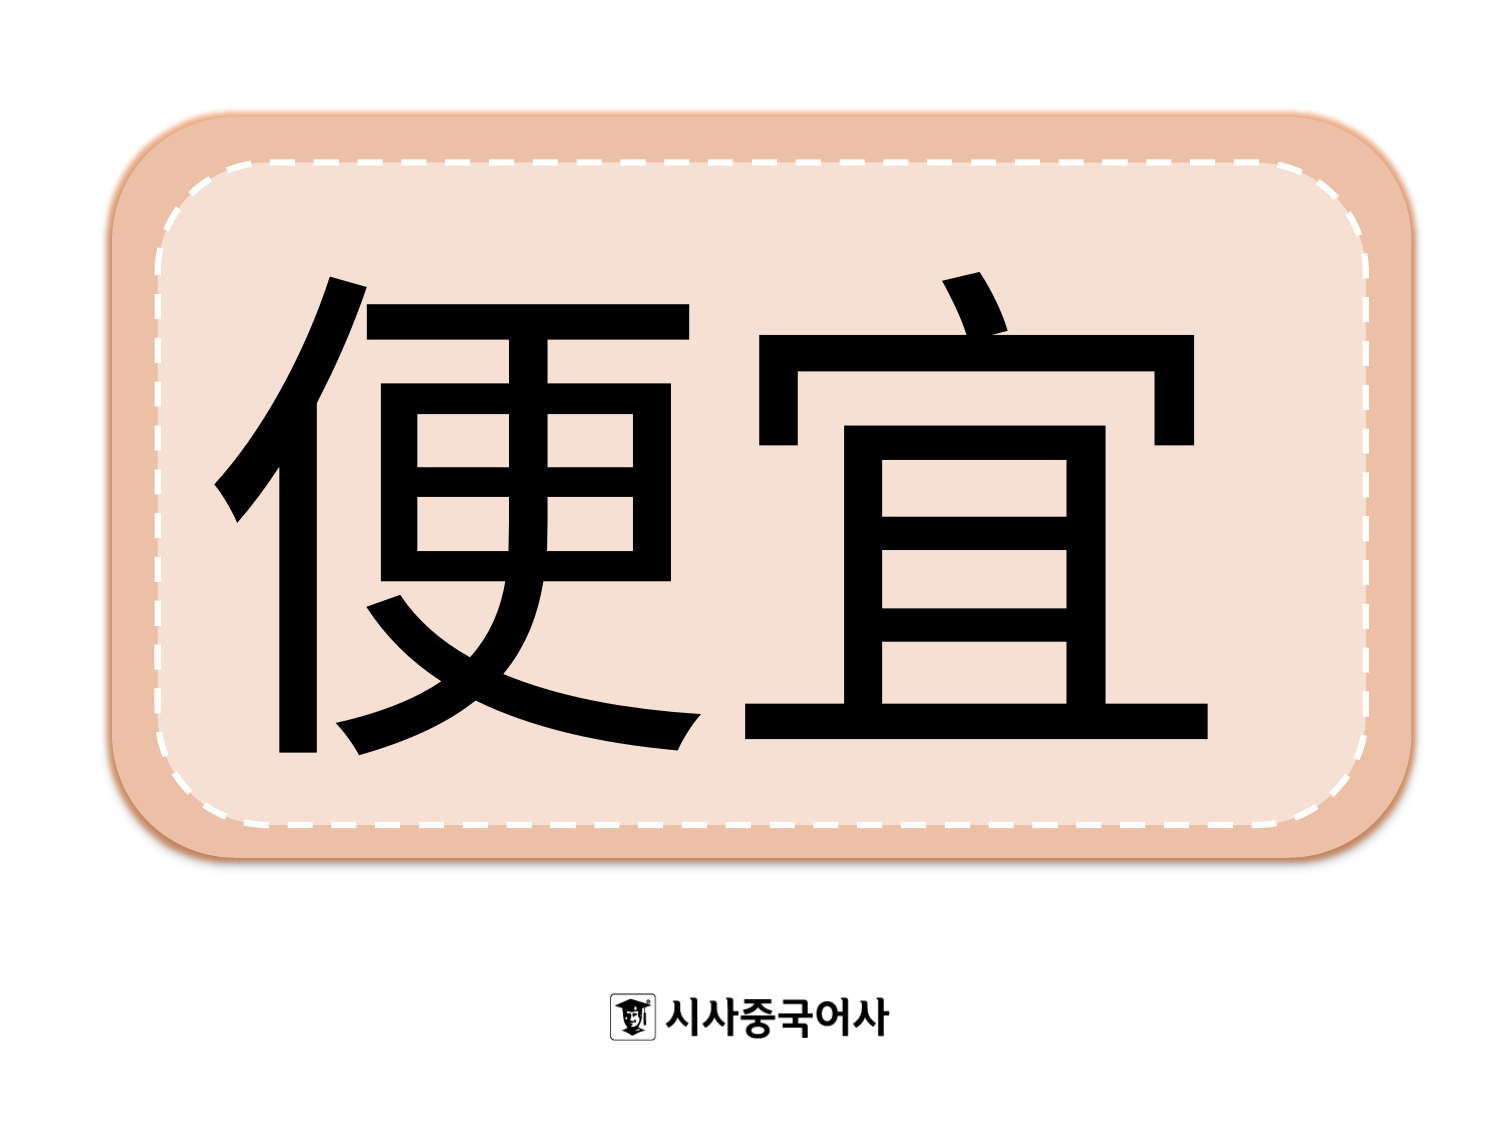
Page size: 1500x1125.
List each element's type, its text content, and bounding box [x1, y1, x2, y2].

text_box [162, 160, 1371, 824]
picture [602, 987, 898, 1047]
text_box 便宜 [171, 172, 1380, 836]
